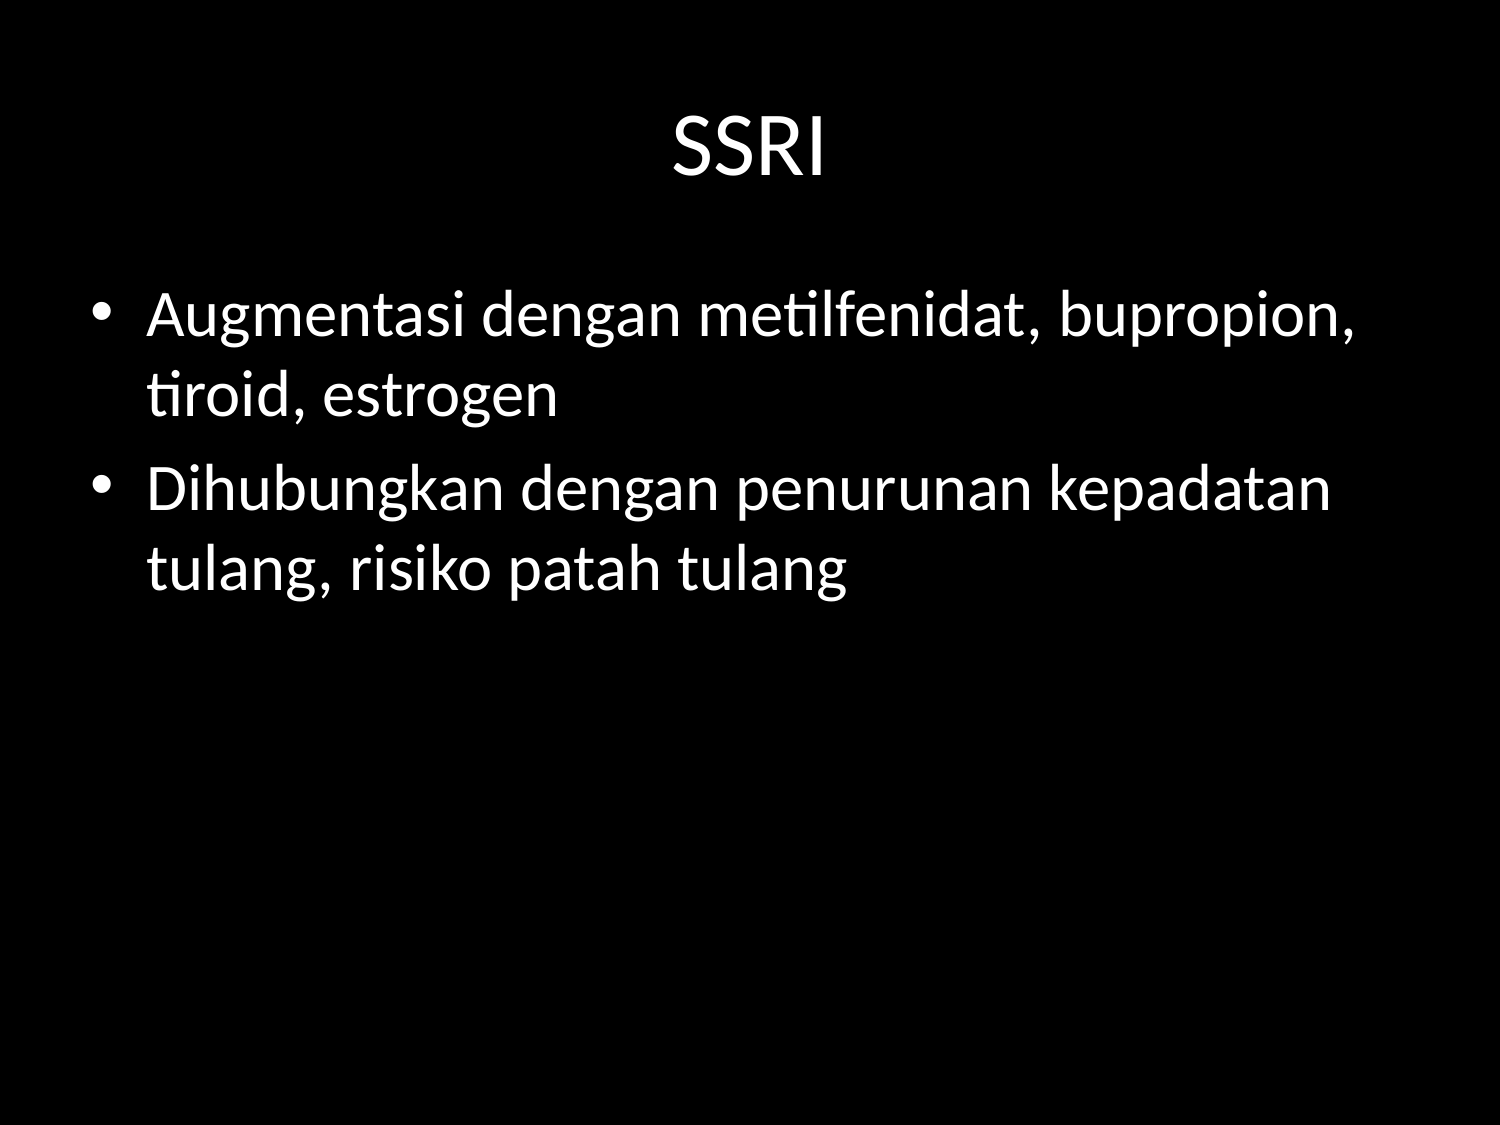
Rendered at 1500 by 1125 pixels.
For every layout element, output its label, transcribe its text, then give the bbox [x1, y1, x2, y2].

list Augmentasi dengan metilfenidat, bupropion, tiroid, estrogen Dihubungkan dengan penurunan kepadatan tulang, risiko patah tulang [75, 262, 1425, 1005]
title SSRI [75, 45, 1425, 233]
